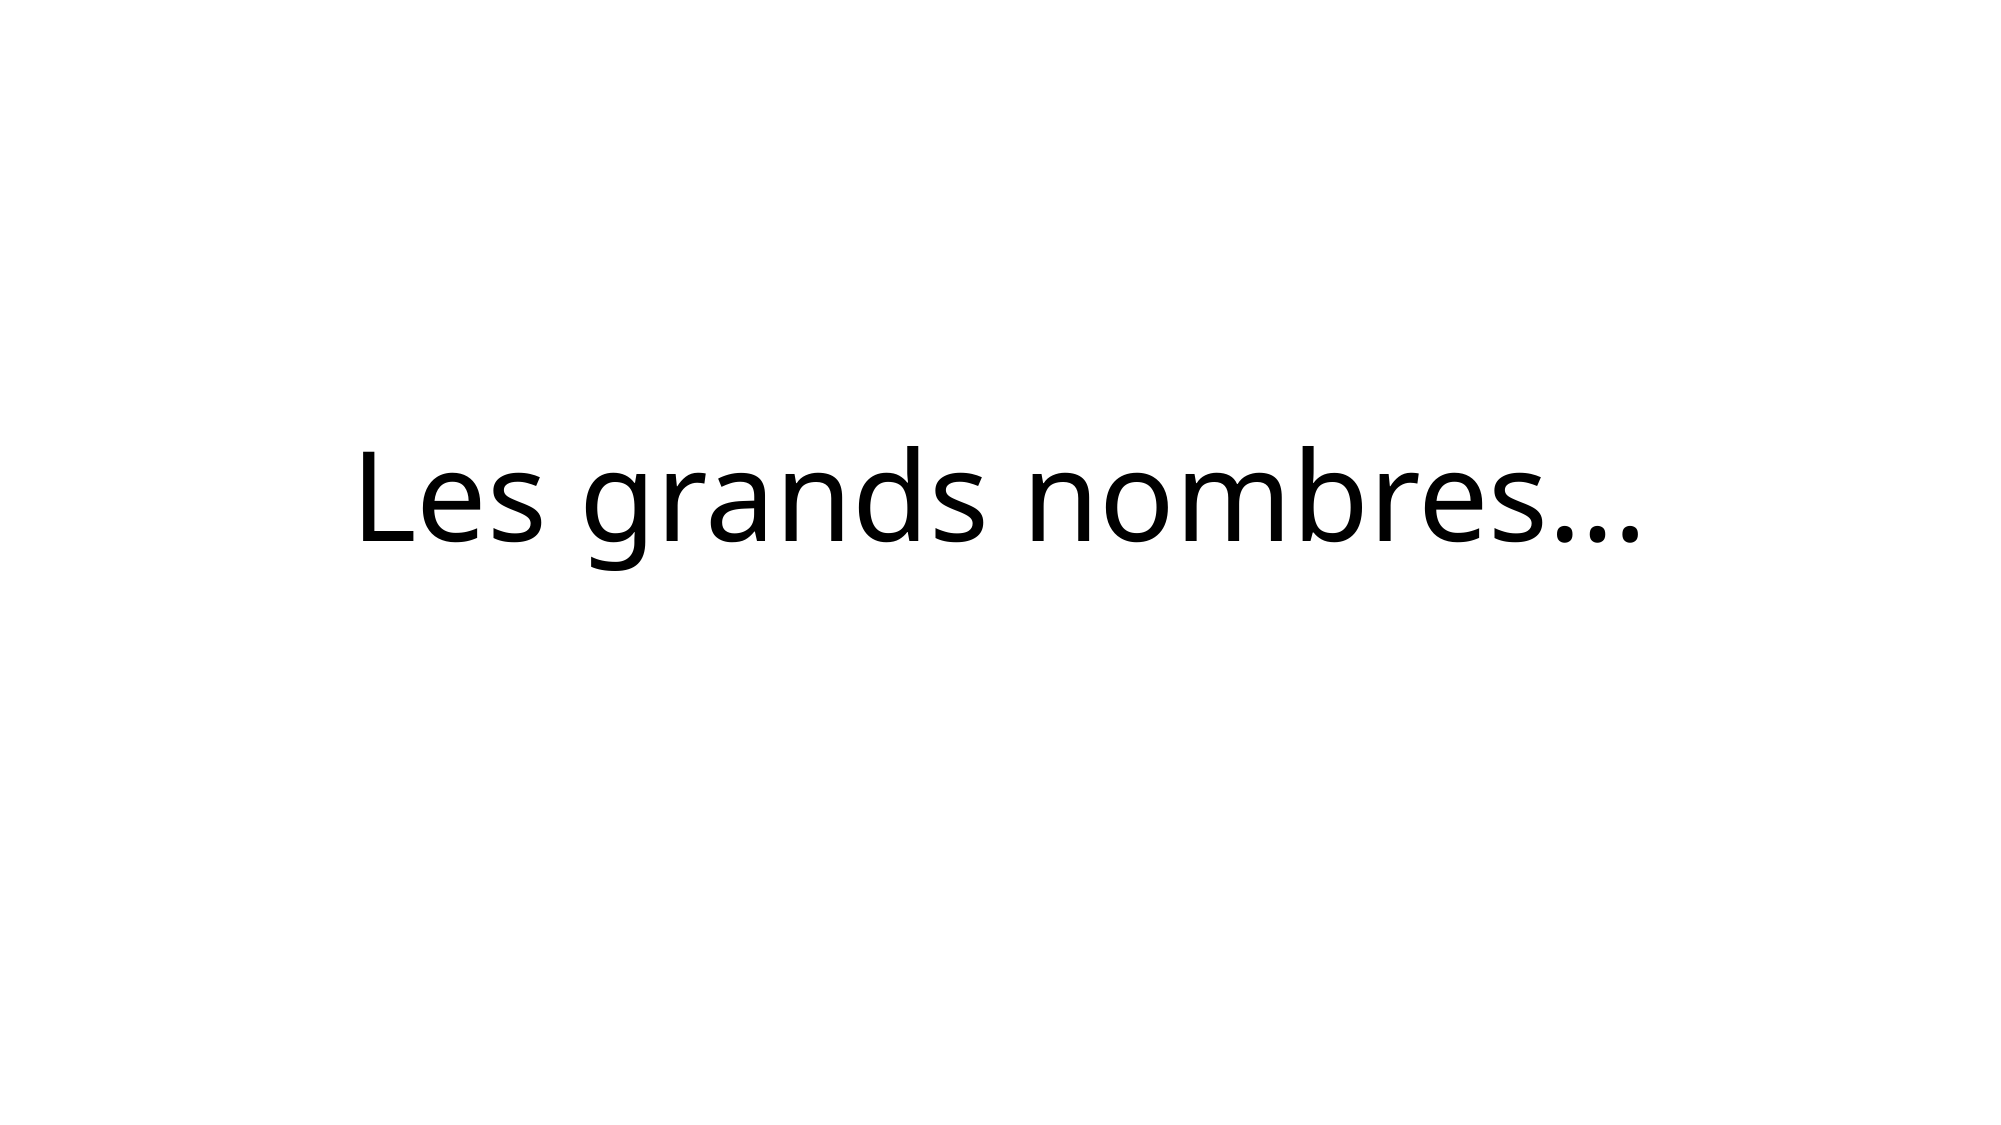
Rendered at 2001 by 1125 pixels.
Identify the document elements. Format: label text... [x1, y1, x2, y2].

title Les grands nombres… [249, 184, 1750, 576]
